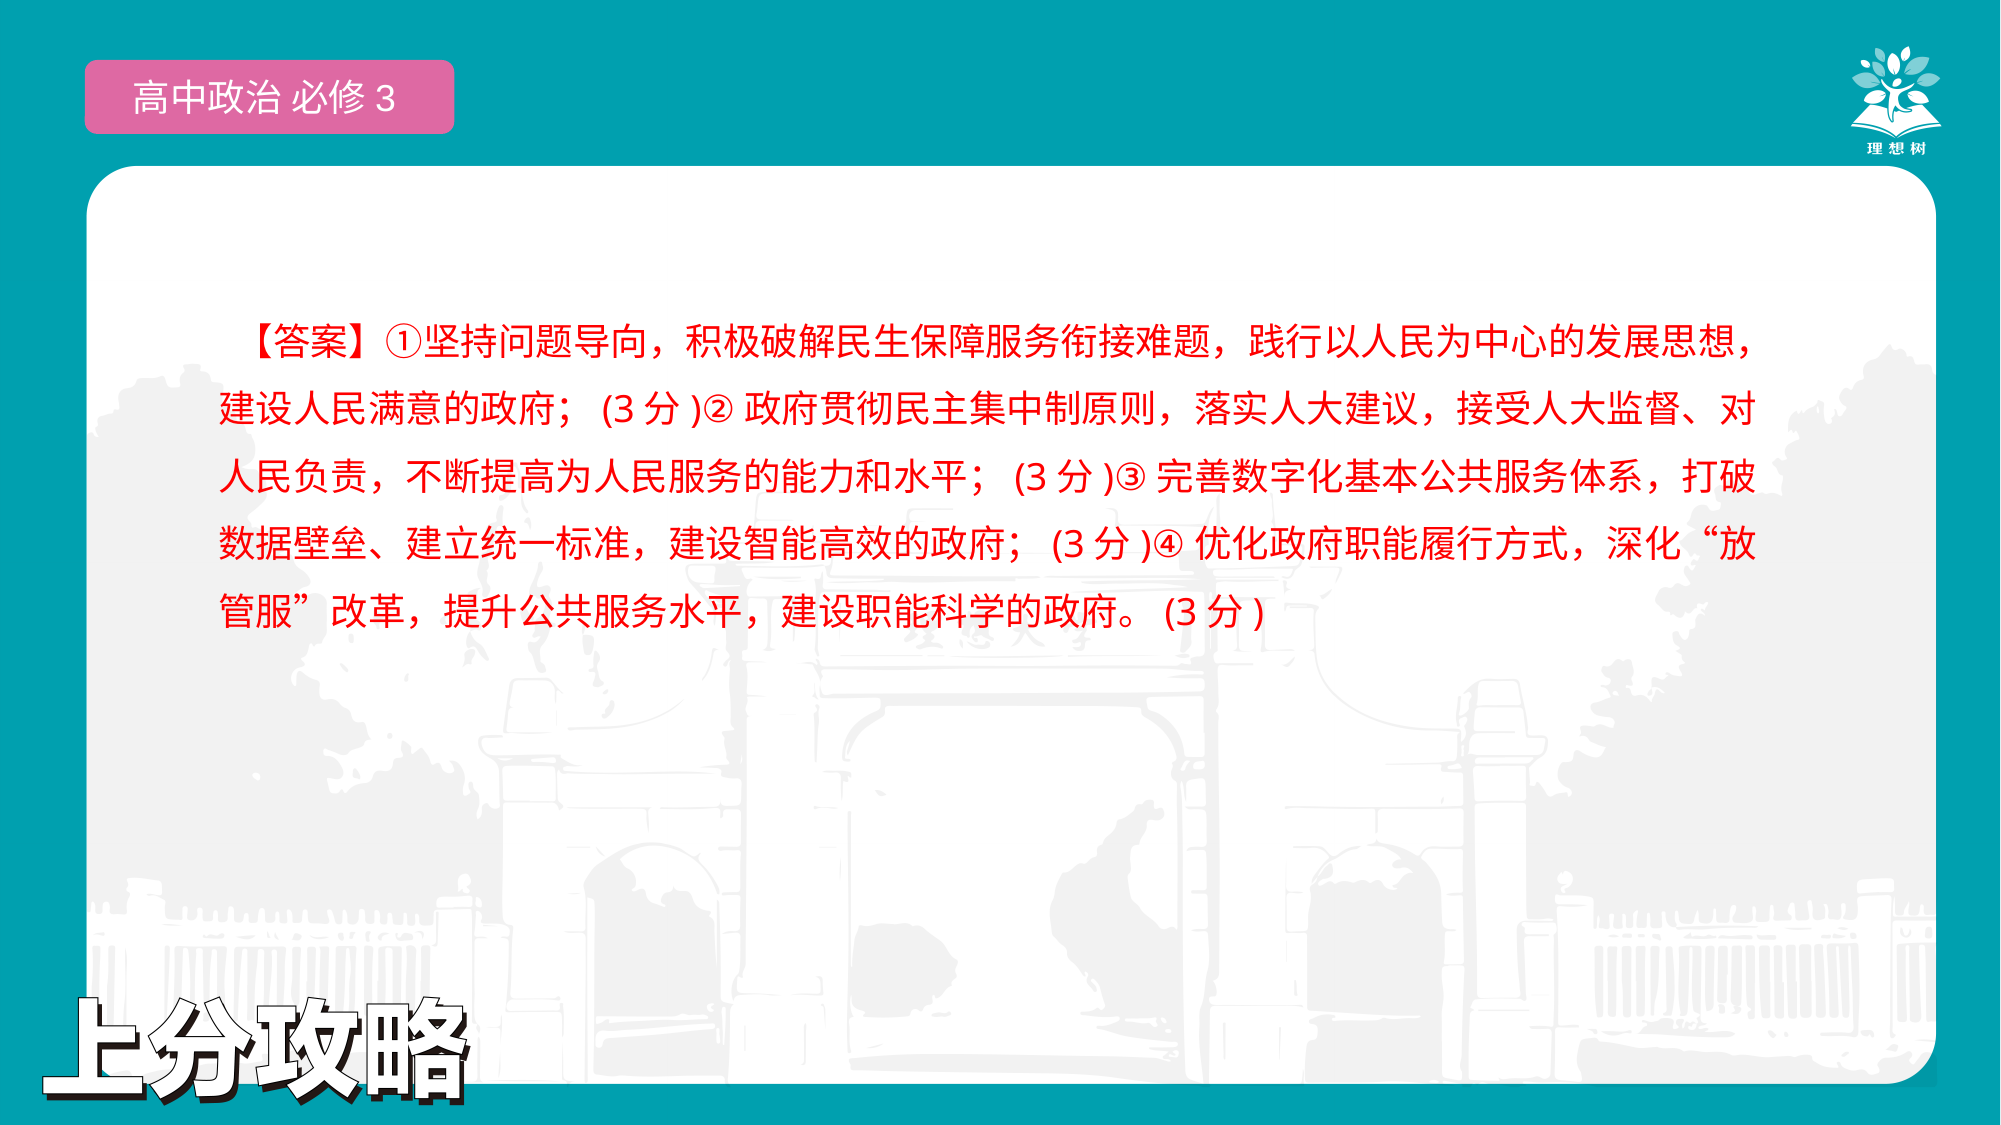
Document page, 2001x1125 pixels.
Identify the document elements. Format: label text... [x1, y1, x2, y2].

text_box 高中政治 必修3 [83, 58, 456, 135]
text_box 【答案】①坚持问题导向，积极破解民生保障服务衔接难题，践行以人民为中心的发展思想，建设人民满意的政府；(3分)②政府贯彻民主集中制原则，落实人大建议，接受人大监督、对人民负责，不断提高为人民服务的能力和水平；(3分)③完善数字化基本公共服务体系，打破数据壁垒、建立统一标准，建设智能高效的政府；(3分)④优化政府职能履行方式，深化“放管服”改革，提升公共服务水平，建设职能科学的政府。(3分) [203, 287, 1797, 838]
picture [0, 0, 2001, 1125]
